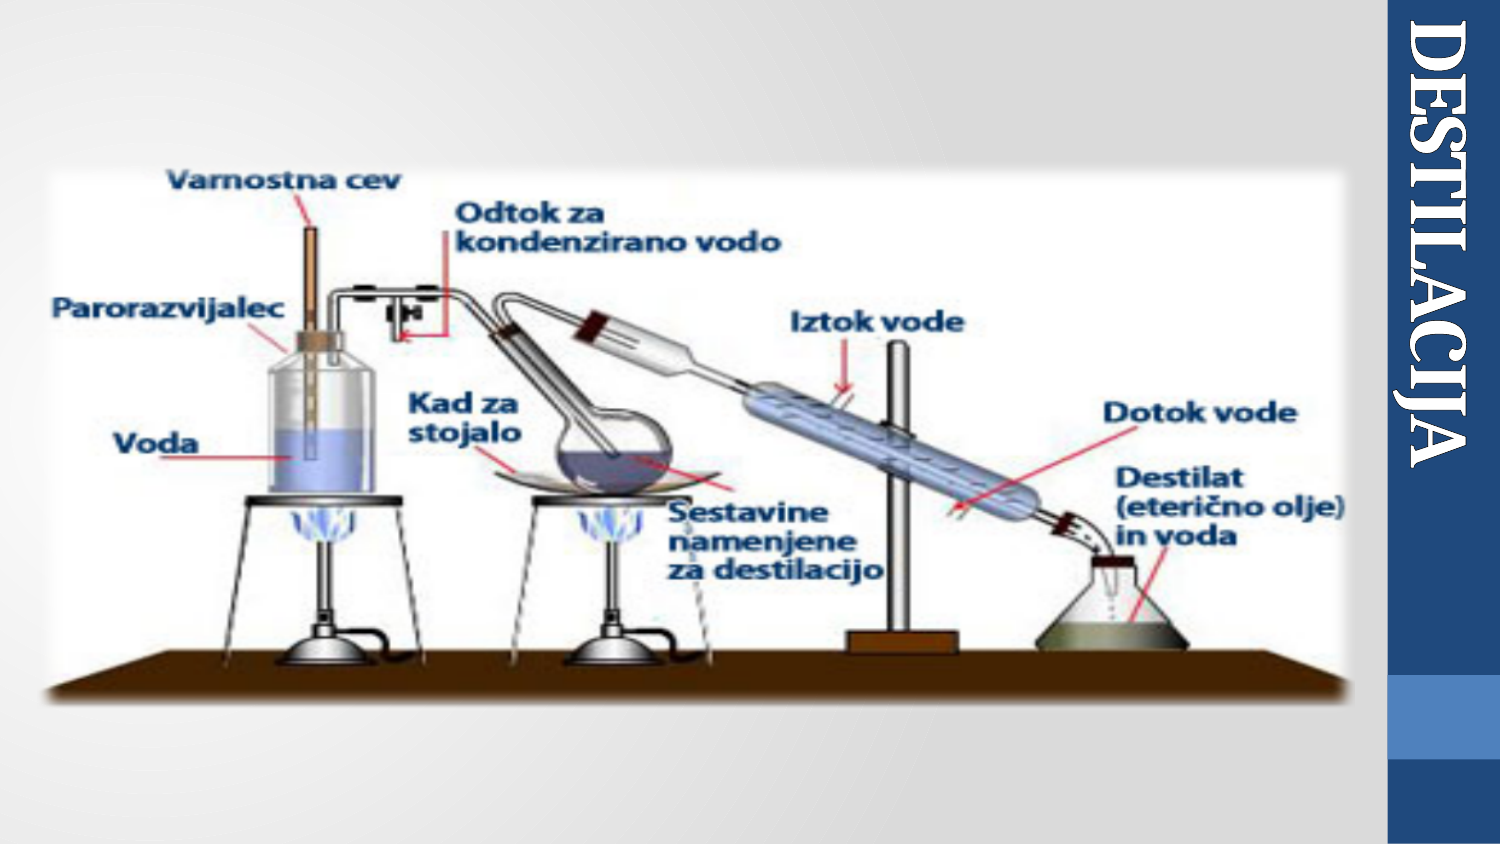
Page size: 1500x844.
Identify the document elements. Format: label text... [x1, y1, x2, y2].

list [36, 158, 1355, 713]
title DESTILACIJA [1412, 2, 1476, 631]
